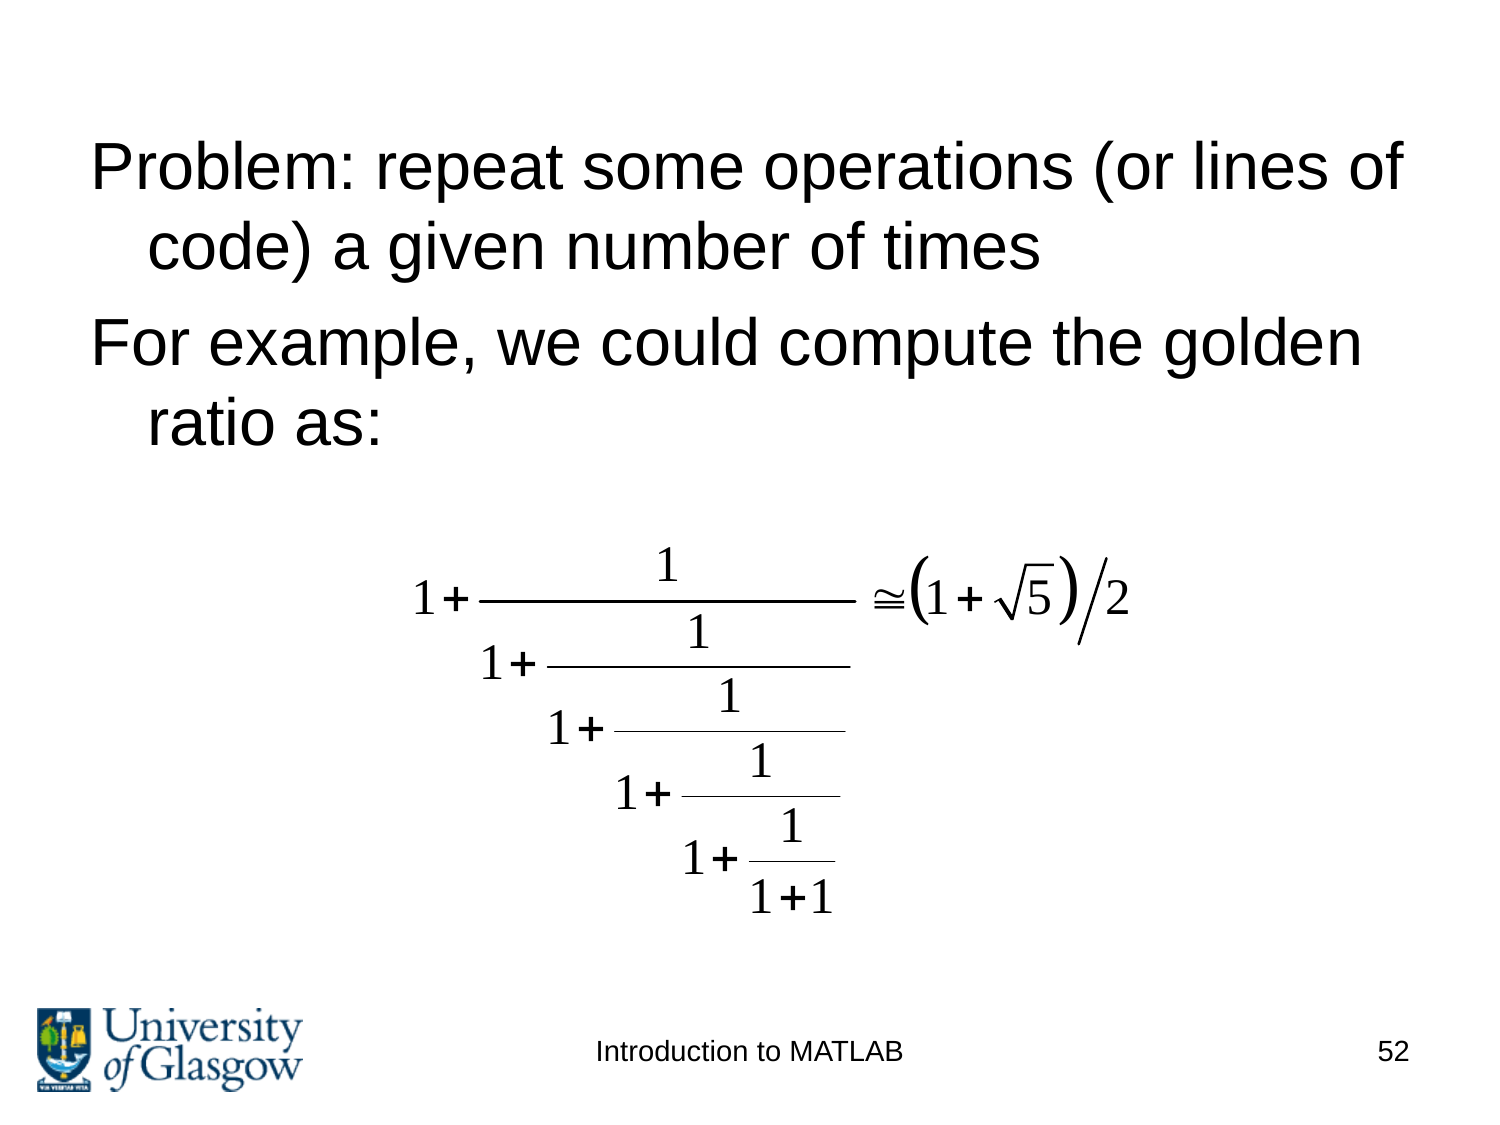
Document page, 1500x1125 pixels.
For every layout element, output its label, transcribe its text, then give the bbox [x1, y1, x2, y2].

footer Introduction to MATLAB [512, 1024, 988, 1103]
title For loop [277, 0, 1500, 208]
picture [37, 1008, 303, 1092]
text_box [407, 526, 1140, 927]
slide_number 52 [1074, 1024, 1425, 1103]
list Problem: repeat some operations (or lines of code) a given number of times For example, we could compute the golden ratio as: [75, 115, 1426, 858]
